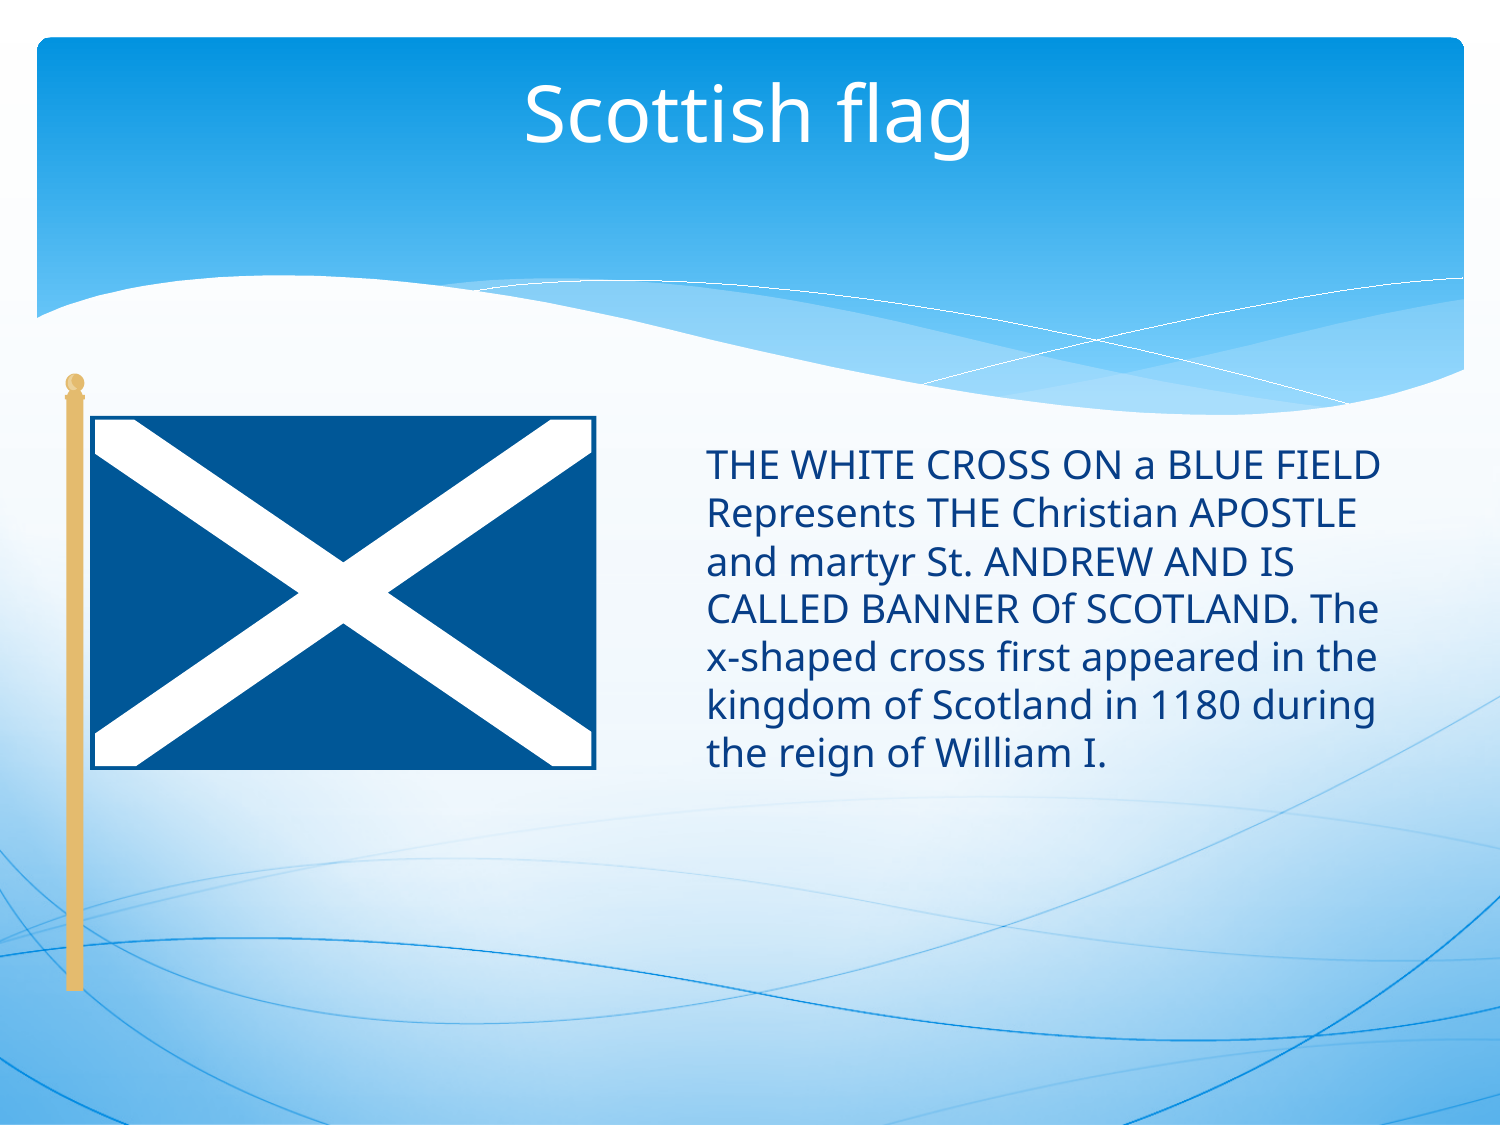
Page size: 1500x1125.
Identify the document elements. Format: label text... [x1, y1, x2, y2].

picture [64, 373, 597, 992]
title Scottish flag [75, 55, 1425, 261]
list THE WHITE CROSS ON a BLUE FIELD Represents THE Christian APOSTLE and martyr St. ANDREW AND IS CALLED BANNER Of SCOTLAND. The x-shaped cross first appeared in the kingdom of Scotland in 1180 during the reign of William I. [690, 432, 1405, 828]
